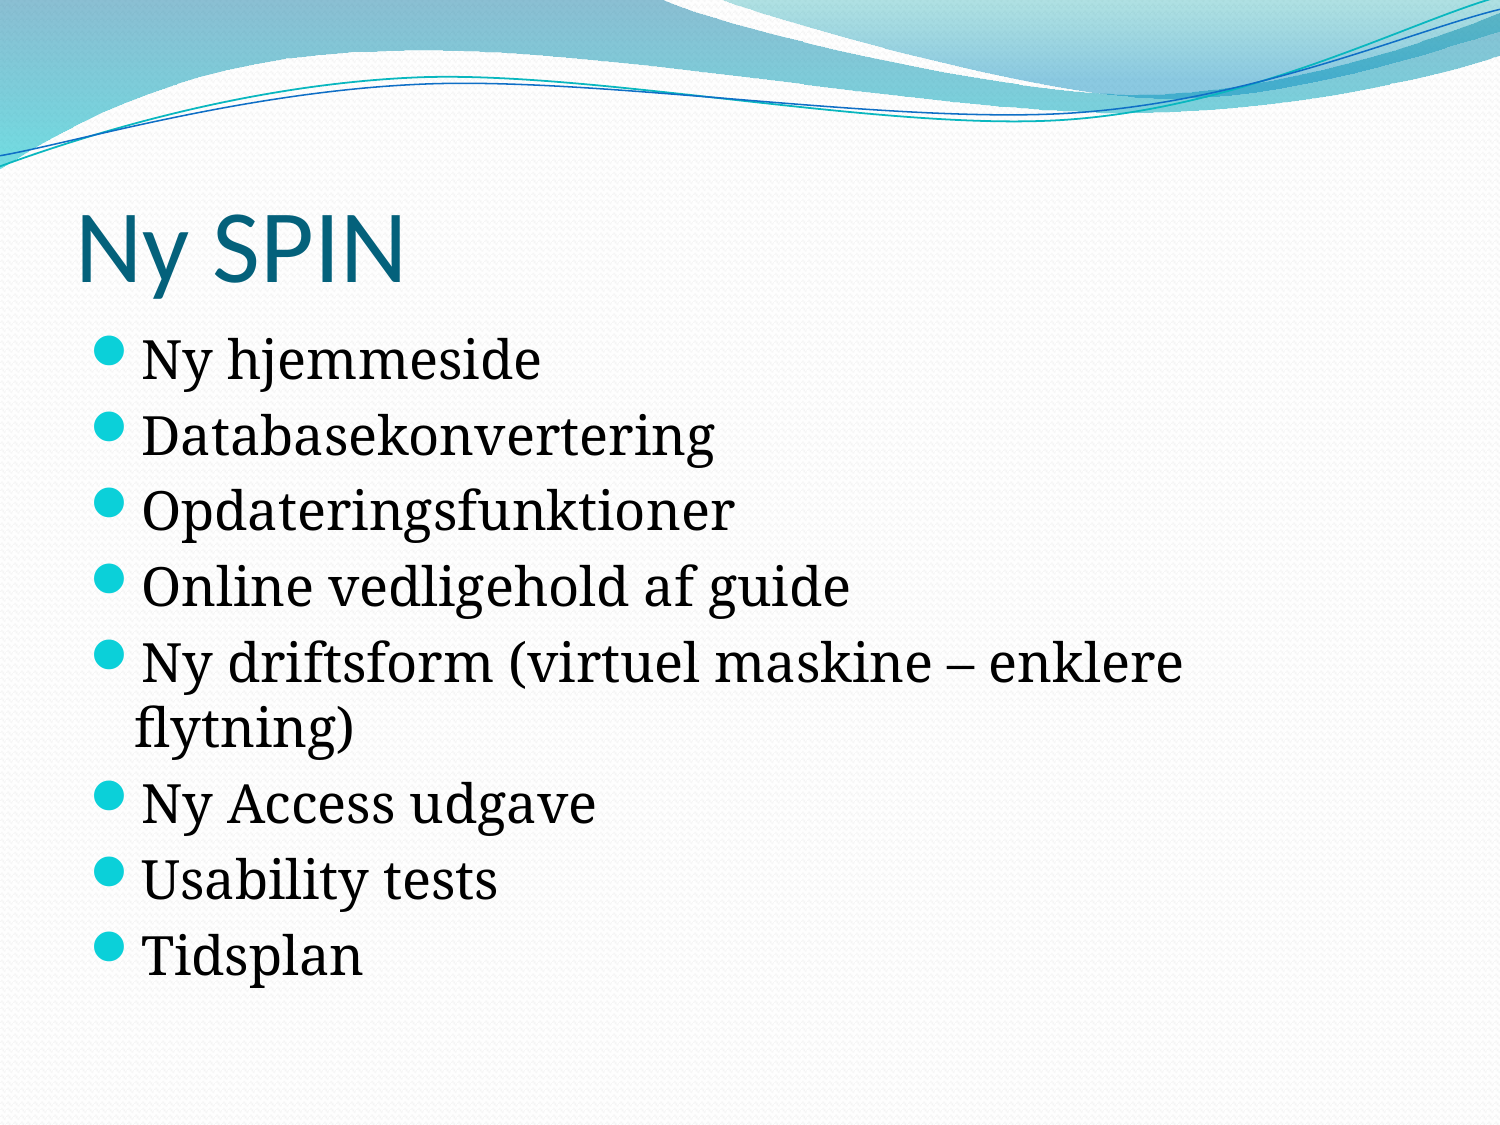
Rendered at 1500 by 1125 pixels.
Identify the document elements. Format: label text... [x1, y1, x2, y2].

list Ny hjemmeside Databasekonvertering Opdateringsfunktioner Online vedligehold af guide Ny driftsform (virtuel maskine – enklere flytning) Ny Access udgave Usability tests Tidsplan [75, 317, 1425, 1038]
title Ny SPIN [75, 115, 1425, 303]
